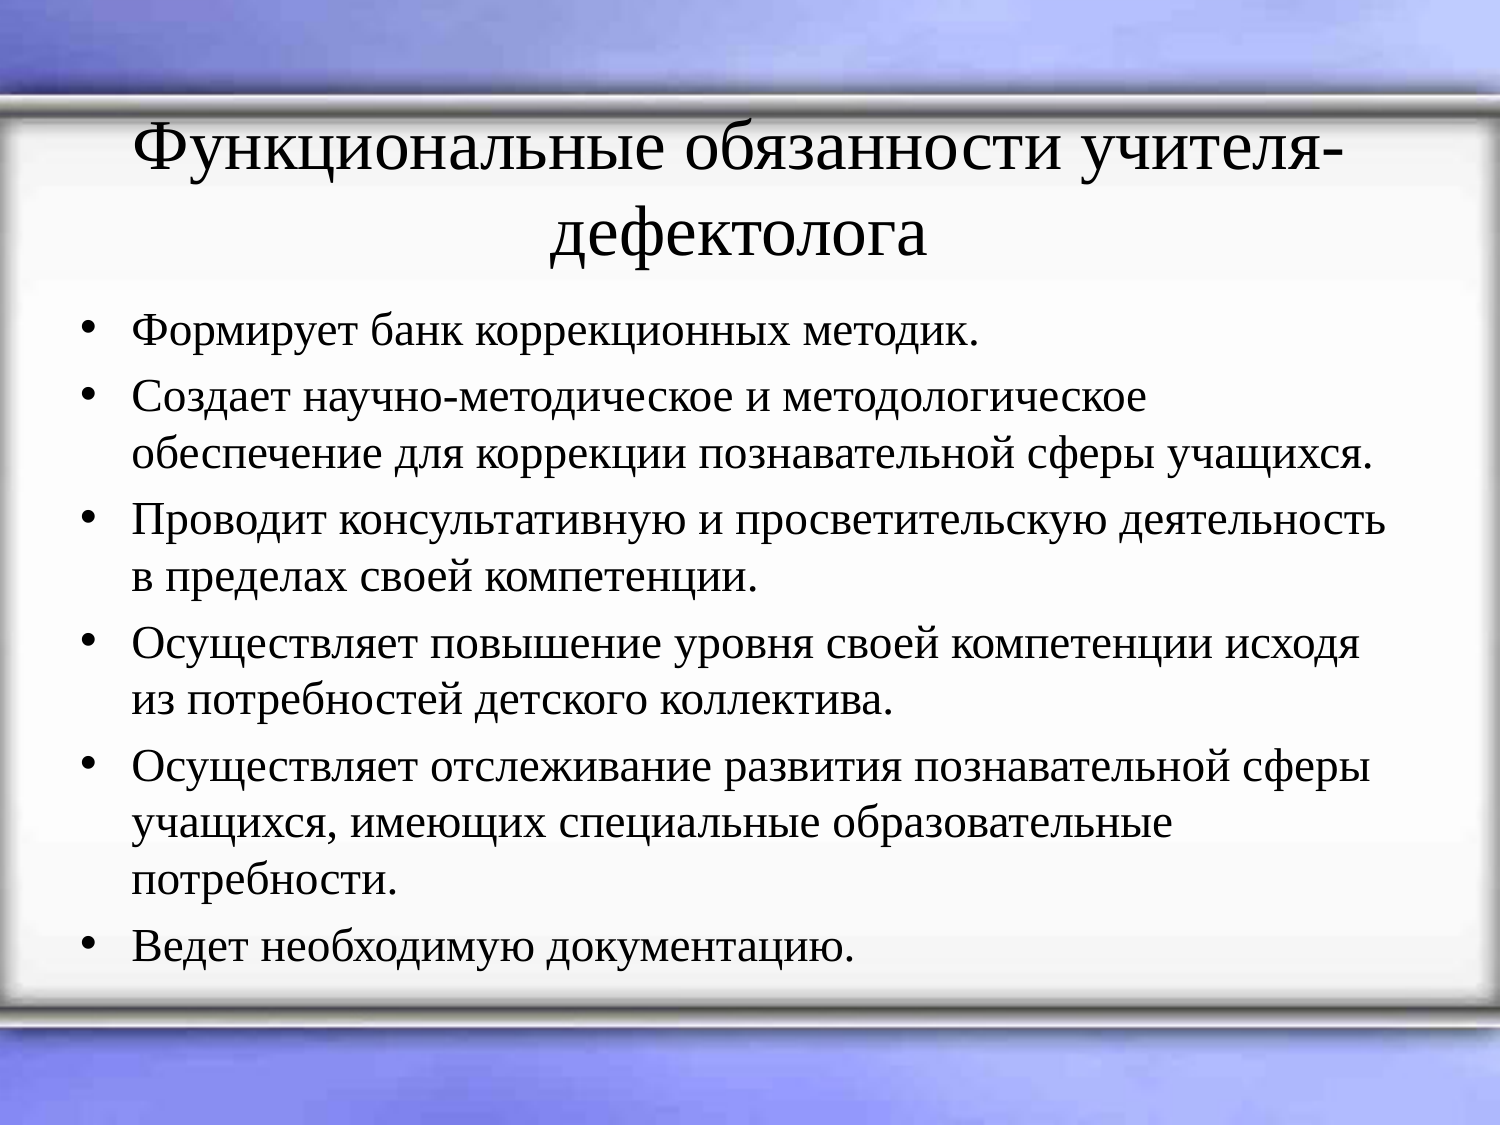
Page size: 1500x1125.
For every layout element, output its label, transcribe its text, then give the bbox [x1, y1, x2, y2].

list Формирует банк коррекционных методик. Создает научно-методическое и методологическое обеспечение для коррекции познавательной сферы учащихся. Проводит консультативную и просветительскую деятельность в пределах своей компетенции. Осуществляет повышение уровня своей компетенции исходя из потребностей детского коллектива. Осуществляет отслеживание развития познавательной сферы учащихся, имеющих специальные образовательные потребности. Ведет необходимую документацию. [64, 290, 1415, 1034]
picture [0, 0, 1500, 1125]
title Функциональные обязанности учителя-дефектолога [64, 90, 1415, 278]
